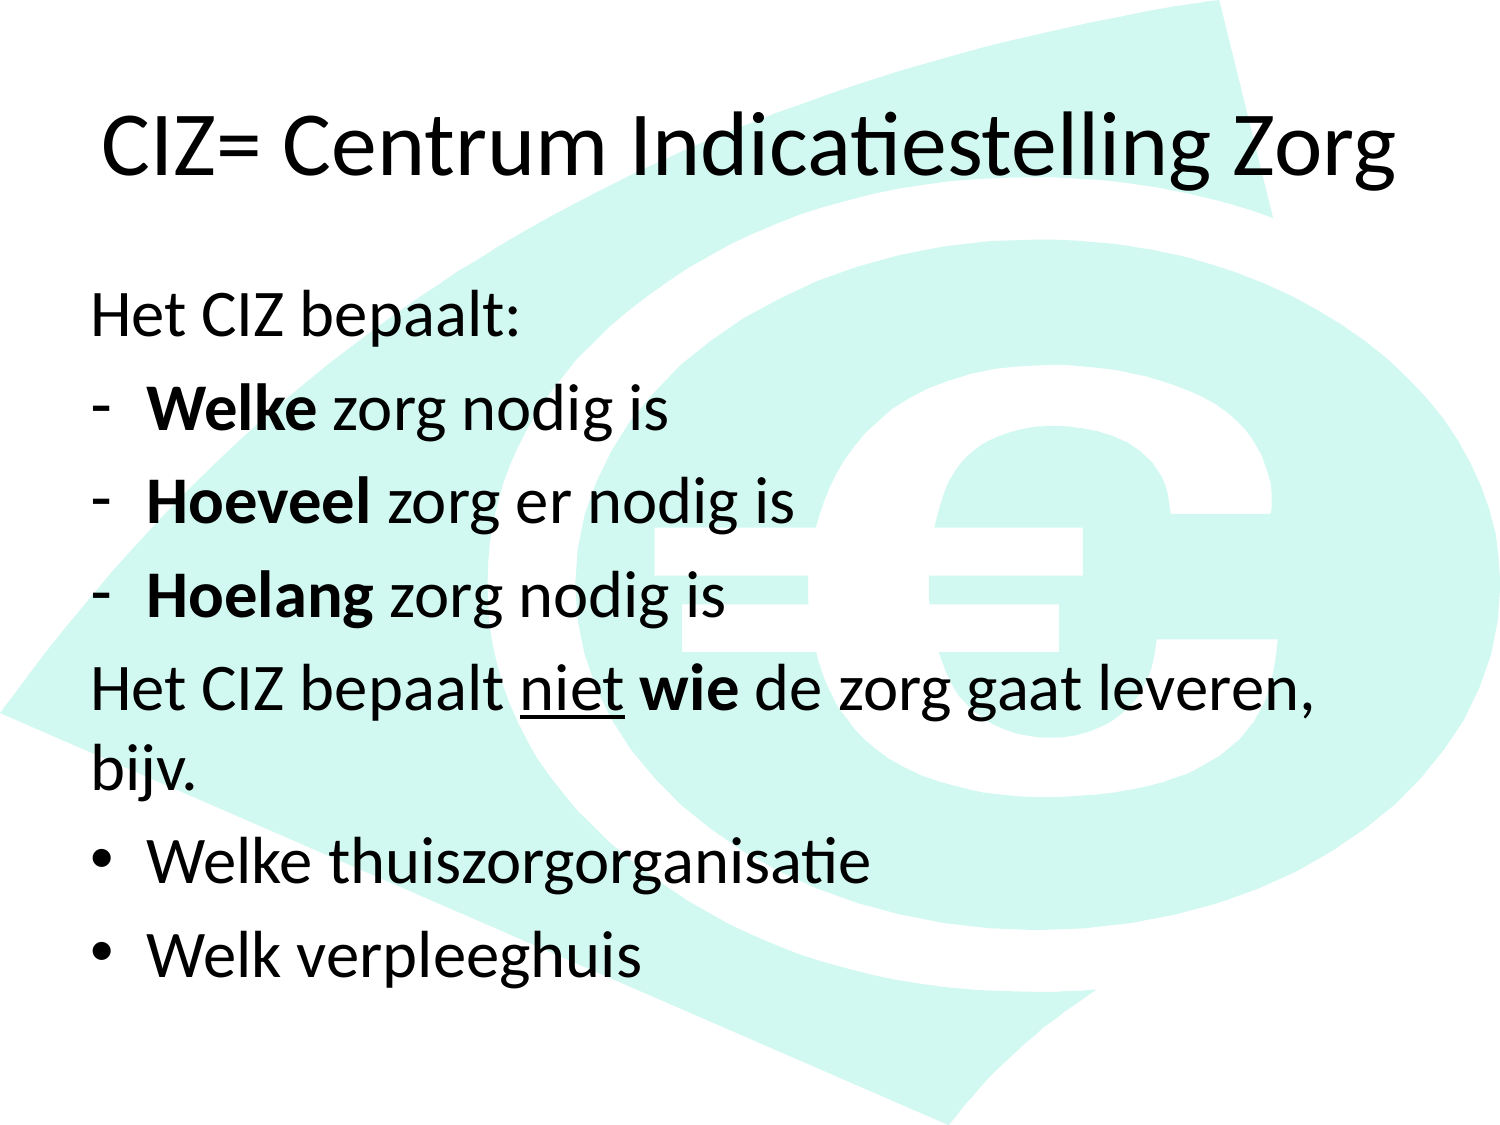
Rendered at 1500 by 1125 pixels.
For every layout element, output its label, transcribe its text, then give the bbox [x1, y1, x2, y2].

title CIZ= Centrum Indicatiestelling Zorg [75, 45, 1425, 233]
list Het CIZ bepaalt: Welke zorg nodig is Hoeveel zorg er nodig is Hoelang zorg nodig is Het CIZ bepaalt niet wie de zorg gaat leveren, bijv. Welke thuiszorgorganisatie Welk verpleeghuis [75, 262, 1425, 1005]
